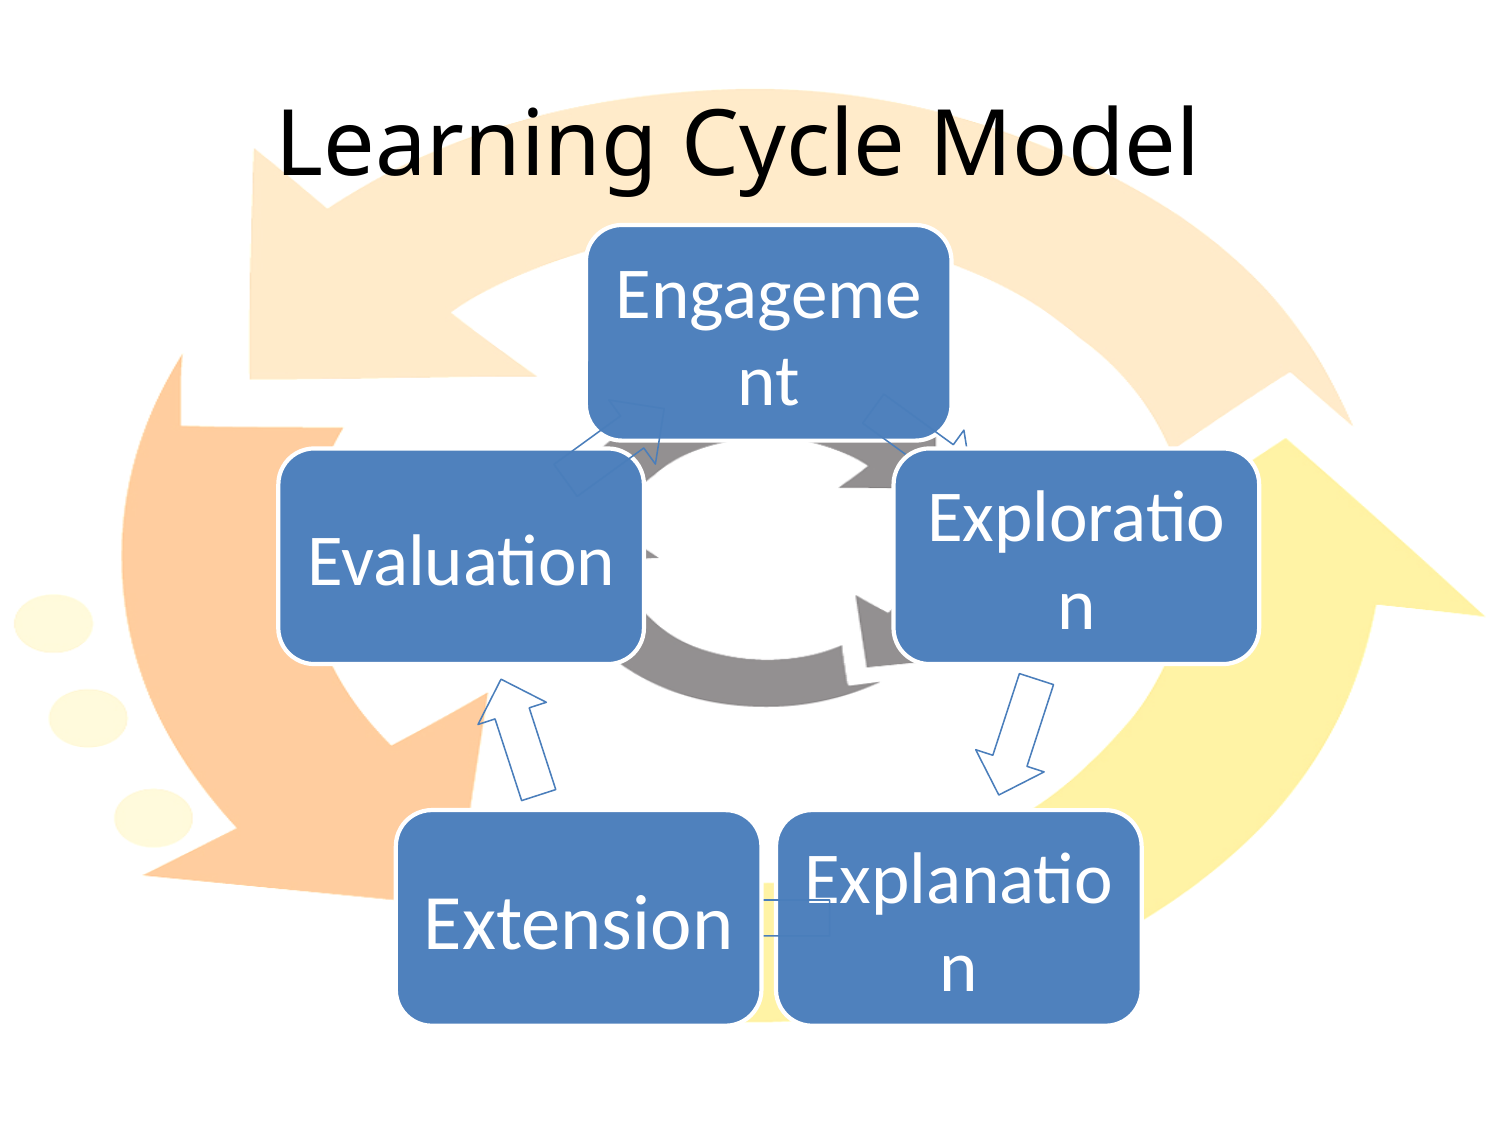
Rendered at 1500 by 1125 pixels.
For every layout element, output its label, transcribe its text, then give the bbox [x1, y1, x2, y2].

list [37, 224, 1500, 1088]
title Learning Cycle Model [74, 44, 1426, 223]
